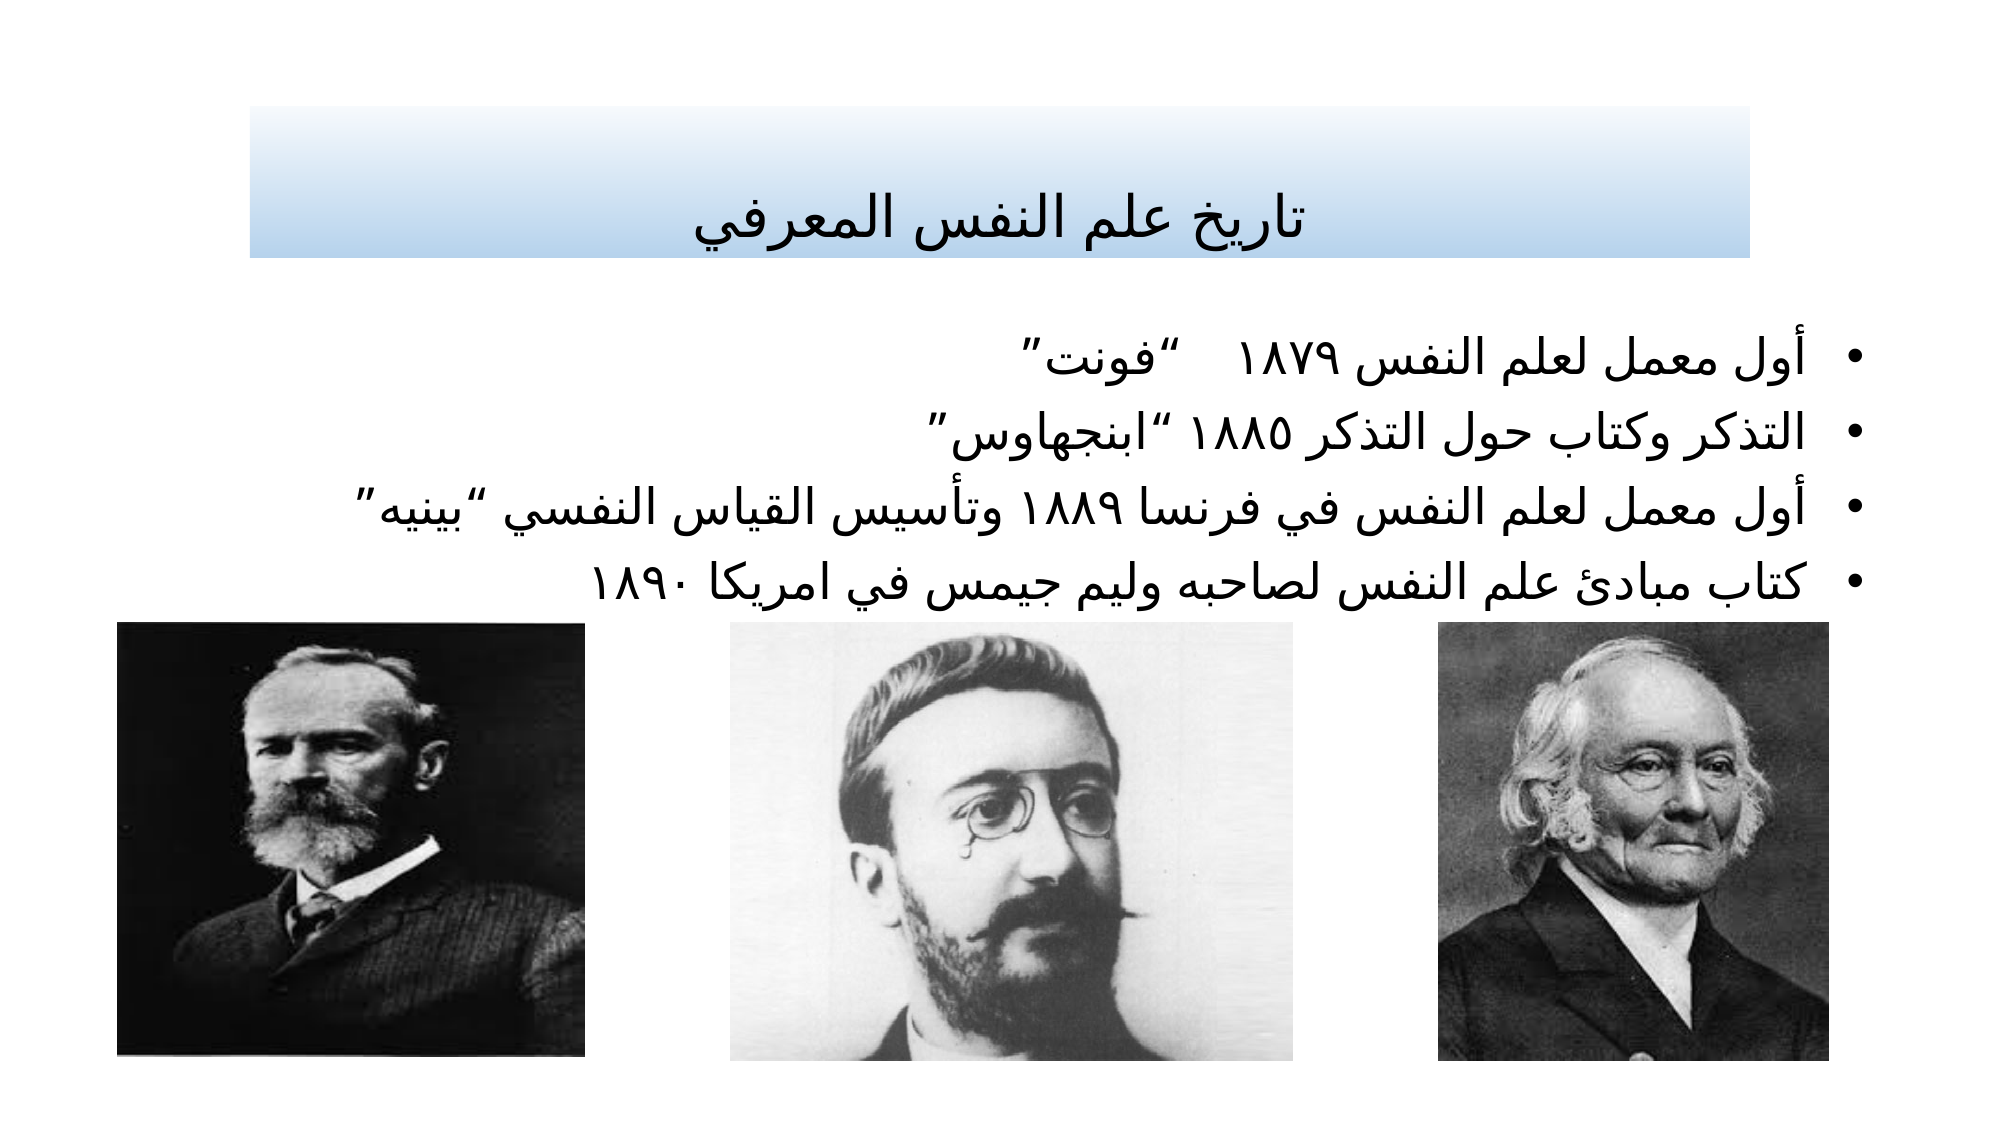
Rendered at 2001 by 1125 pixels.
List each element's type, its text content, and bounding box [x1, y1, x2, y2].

picture [730, 622, 1293, 1061]
picture [1438, 622, 1829, 1061]
title تاريخ علم النفس المعرفي [249, 106, 1750, 243]
subtitle أول معمل لعلم النفس ١٨٧٩ “فونت” التذكر وكتاب حول التذكر ١٨٨٥ “ابنجهاوس” أول معمل لعلم النفس في فرنسا ١٨٨٩ وتأسيس القياس النفسي “بينيه” كتاب مبادئ علم النفس لصاحبه وليم جيمس في امريكا ١٨٩٠ [121, 243, 1879, 1038]
picture [116, 622, 585, 1057]
